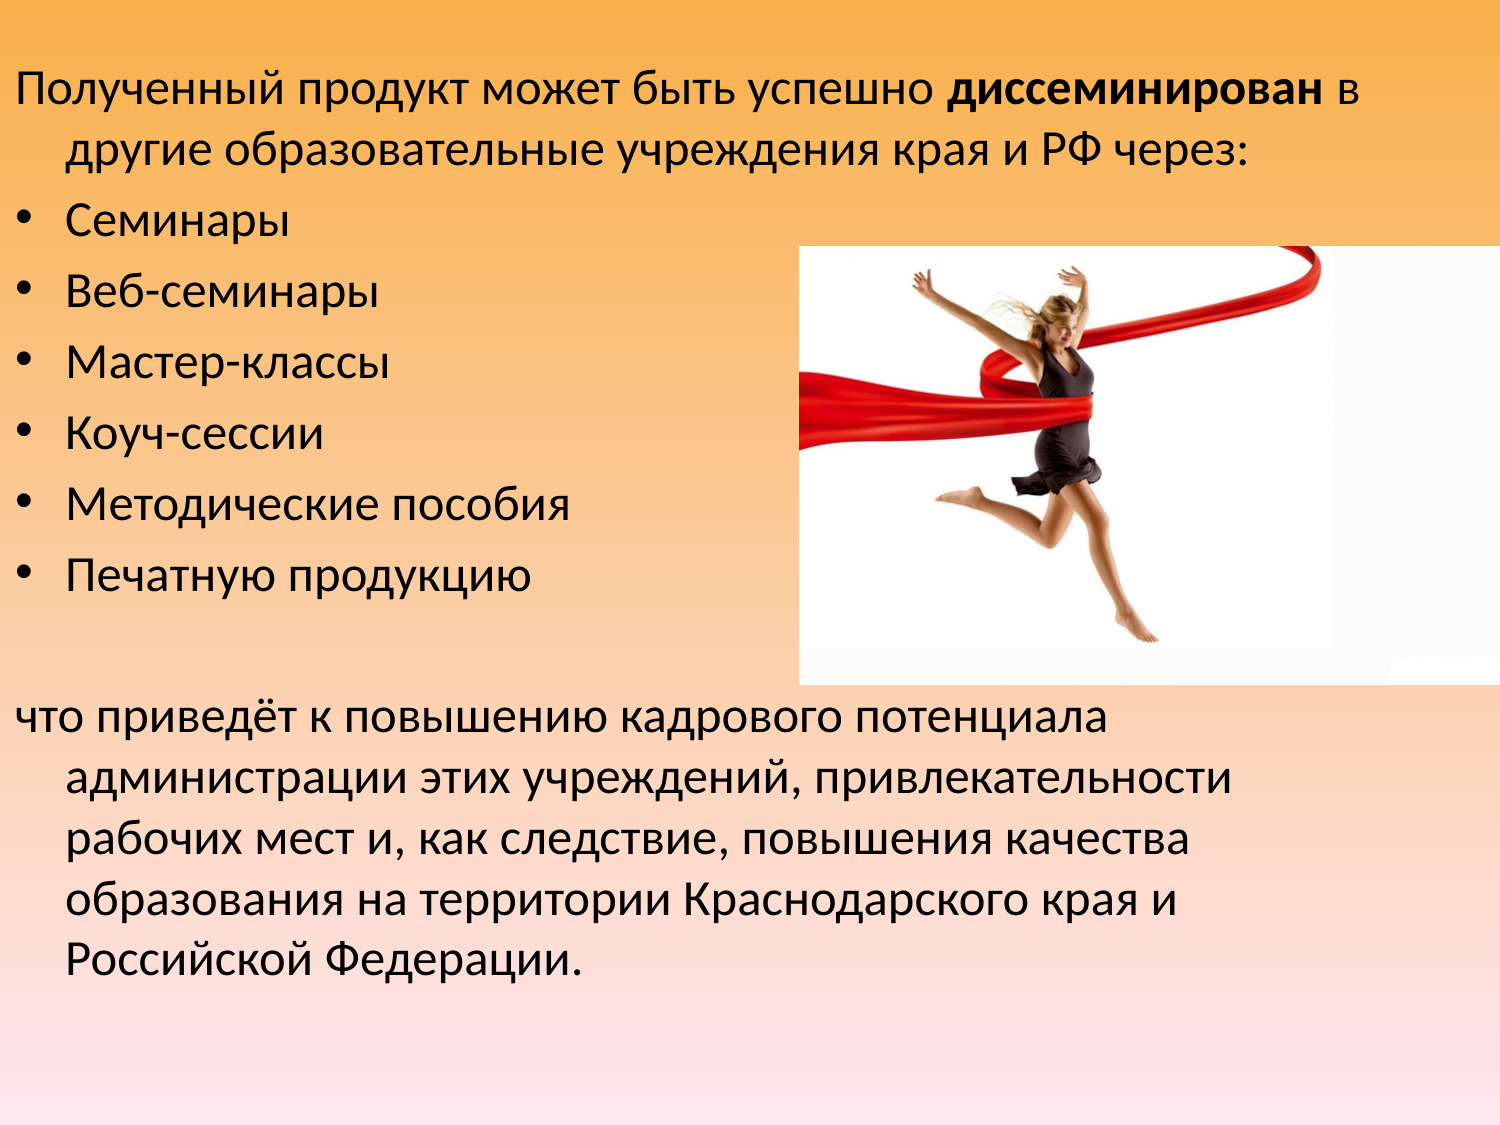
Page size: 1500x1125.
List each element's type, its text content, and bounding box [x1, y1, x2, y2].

picture [798, 245, 1500, 685]
list Полученный продукт может быть успешно диссеминирован в другие образовательные учреждения края и РФ через: Семинары Веб-семинары Мастер-классы Коуч-сессии Методические пособия Печатную продукцию что приведёт к повышению кадрового потенциала администрации этих учреждений, привлекательности рабочих мест и, как следствие, повышения качества образования на территории Краснодарского края и Российской Федерации. [0, 46, 1425, 1005]
